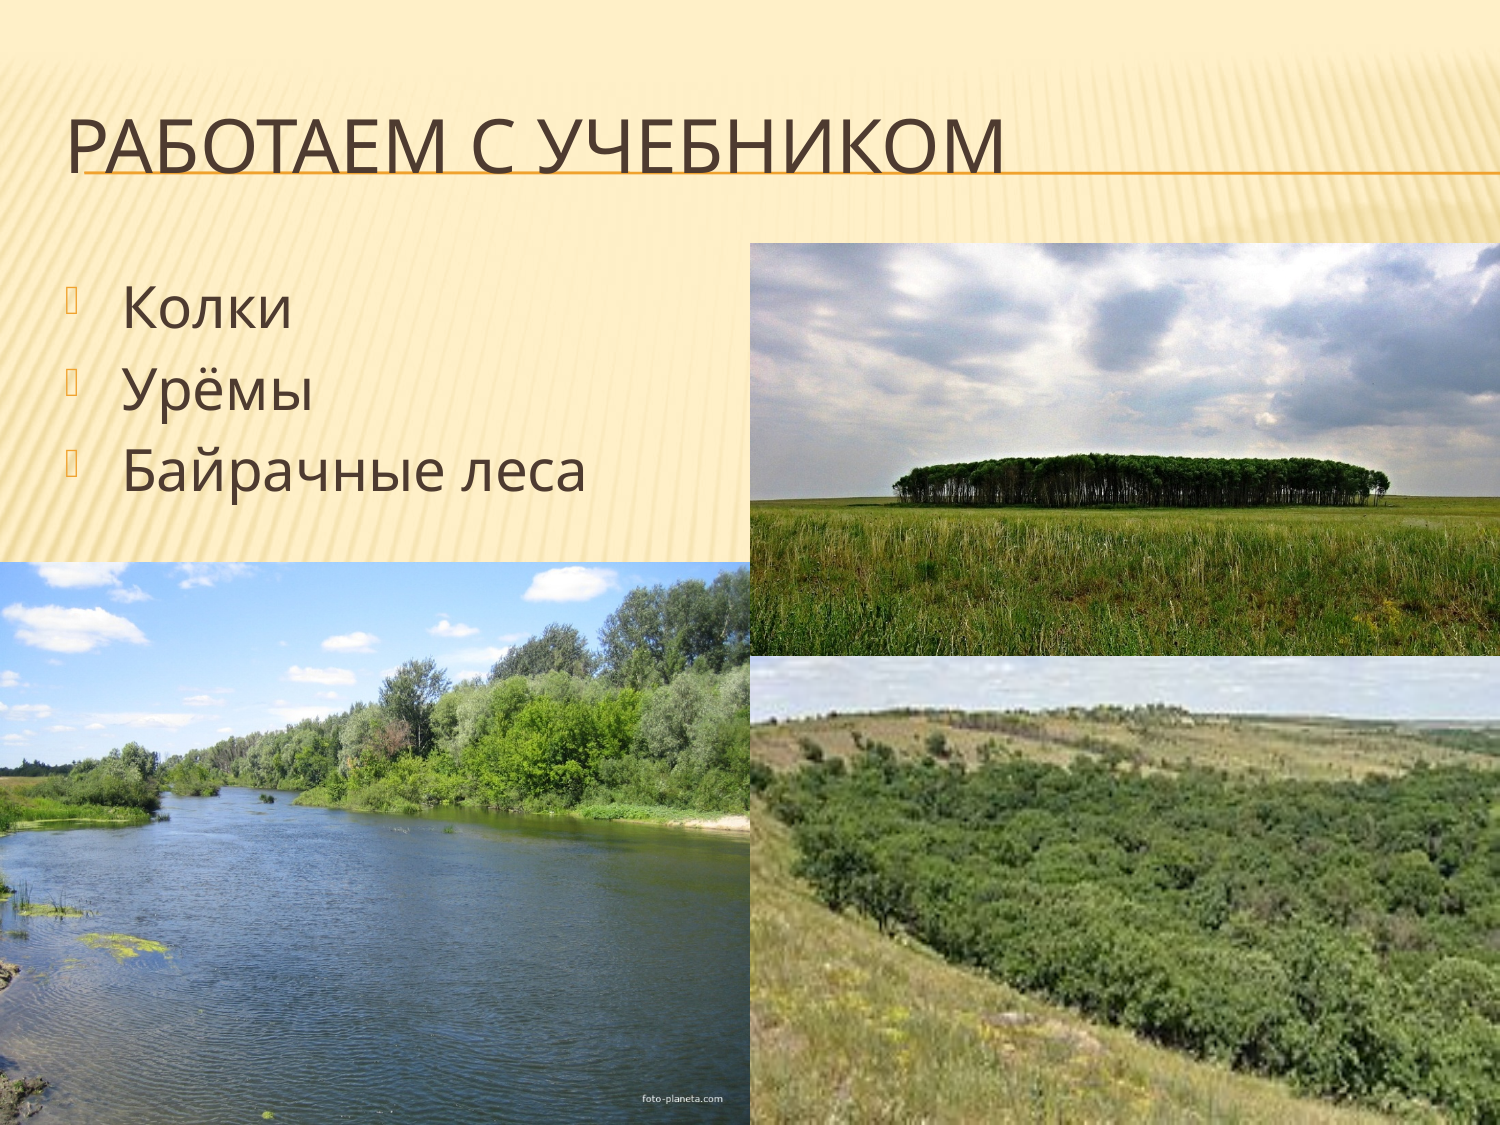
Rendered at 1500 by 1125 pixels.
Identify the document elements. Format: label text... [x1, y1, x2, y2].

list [749, 243, 1500, 656]
picture [0, 562, 1500, 1125]
list Колки Урёмы Байрачные леса [50, 262, 738, 560]
title Работаем с учебником [49, 75, 1475, 213]
